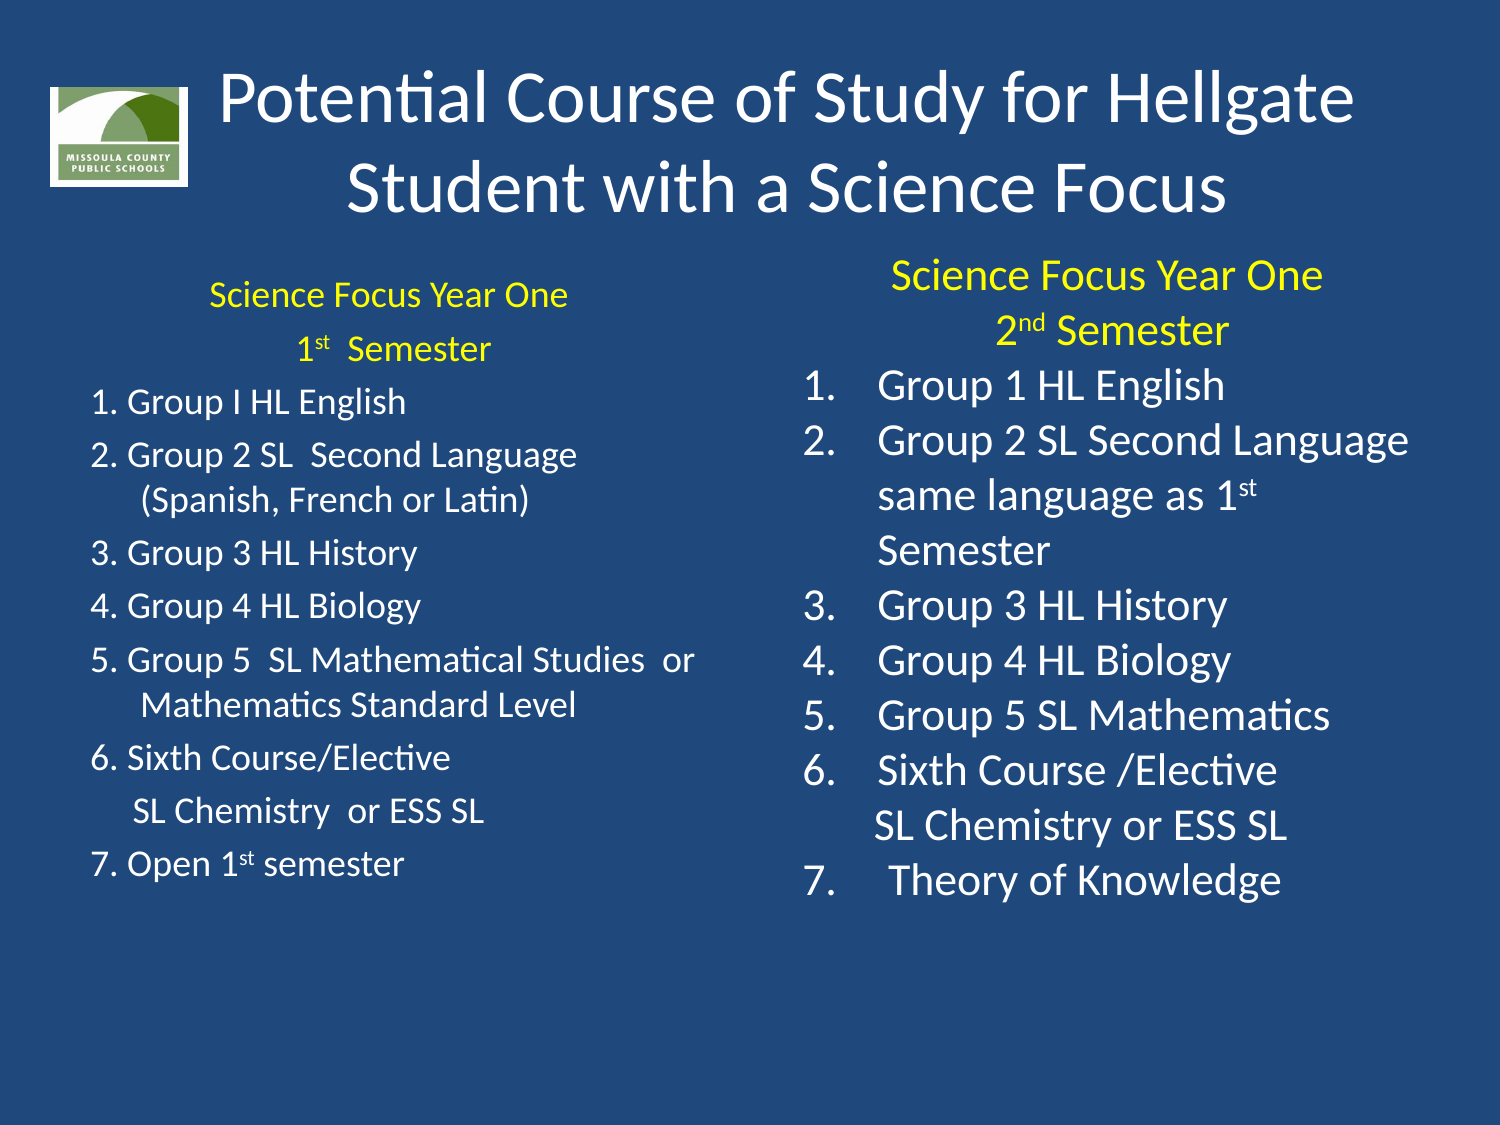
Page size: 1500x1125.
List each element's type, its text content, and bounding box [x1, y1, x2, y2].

text_box Science Focus Year One 2nd Semester Group 1 HL English Group 2 SL Second Language same language as 1st Semester Group 3 HL History Group 4 HL Biology Group 5 SL Mathematics Sixth Course /Elective SL Chemistry or ESS SL 7. Theory of Knowledge [787, 237, 1438, 967]
title Potential Course of Study for Hellgate Student with a Science Focus [112, 43, 1463, 231]
list Science Focus Year One 1st Semester 1. Group I HL English 2. Group 2 SL Second Language (Spanish, French or Latin) 3. Group 3 HL History 4. Group 4 HL Biology 5. Group 5 SL Mathematical Studies or Mathematics Standard Level 6. Sixth Course/Elective SL Chemistry or ESS SL 7. Open 1st semester [75, 262, 713, 1005]
picture [49, 87, 188, 187]
